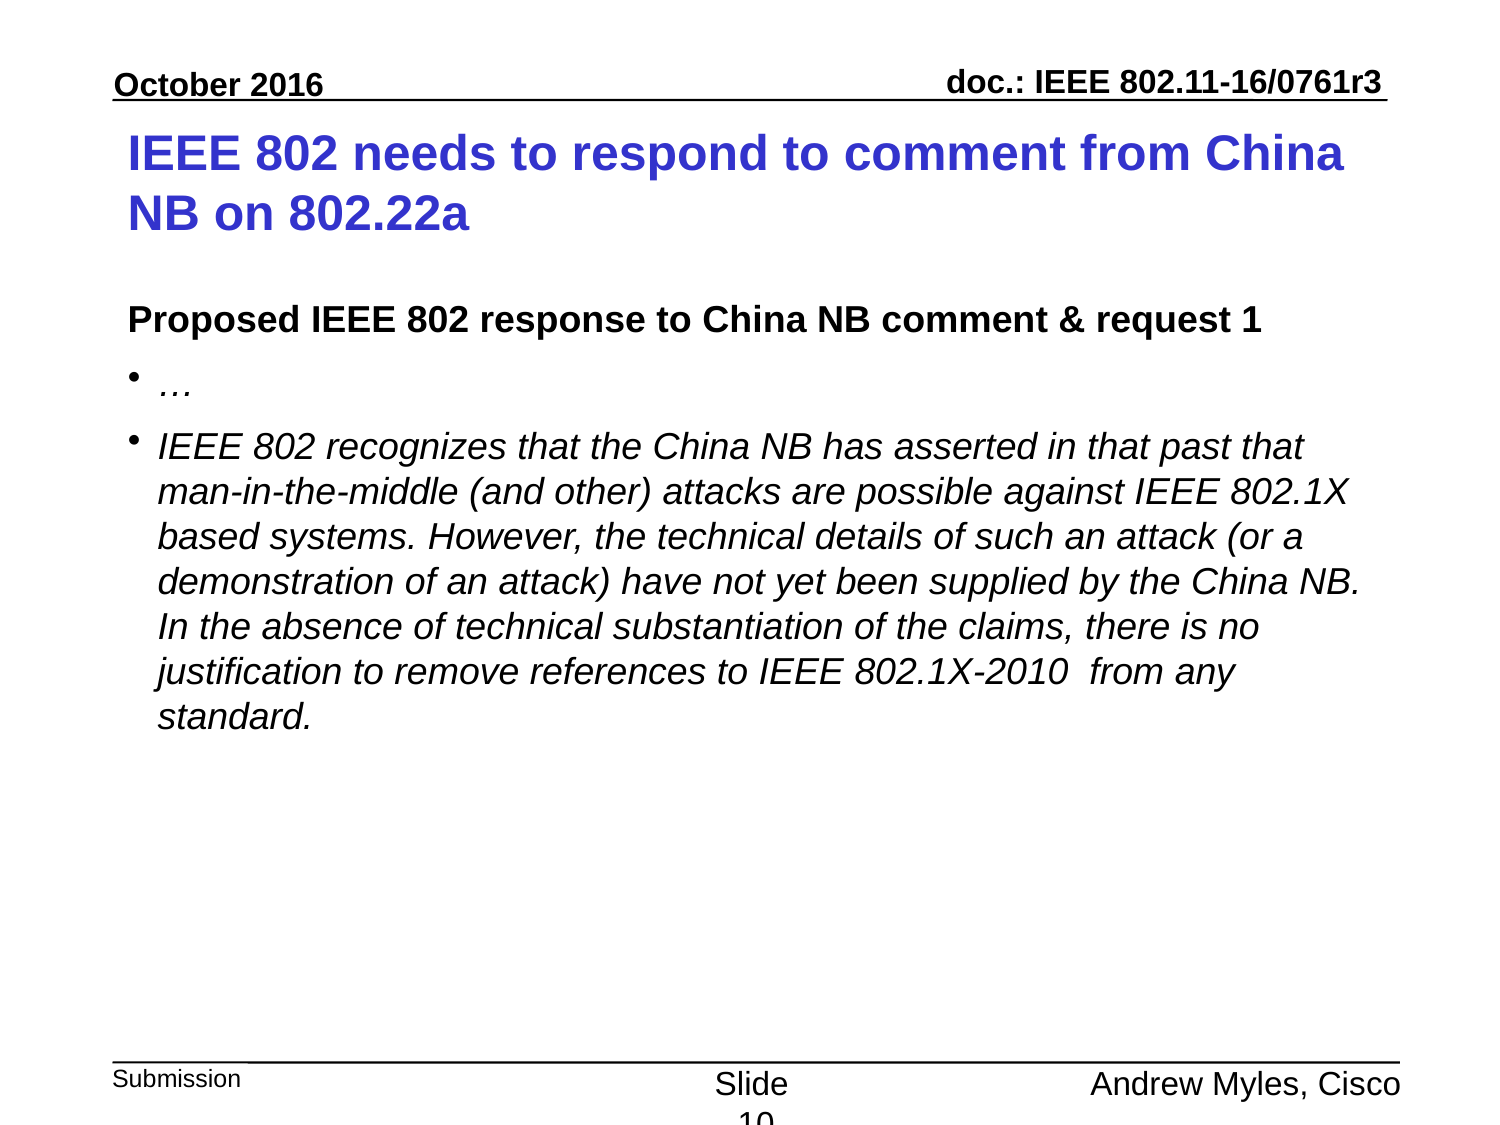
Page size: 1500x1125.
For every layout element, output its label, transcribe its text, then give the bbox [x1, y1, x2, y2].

footer Andrew Myles, Cisco [1087, 1061, 1402, 1103]
title IEEE 802 needs to respond to comment from China NB on 802.22a [112, 112, 1388, 287]
slide_number Slide 10 [704, 1061, 808, 1103]
list Proposed IEEE 802 response to China NB comment & request 1 … IEEE 802 recognizes that the China NB has asserted in that past that man-in-the-middle (and other) attacks are possible against IEEE 802.1X based systems. However, the technical details of such an attack (or a demonstration of an attack) have not yet been supplied by the China NB. In the absence of technical substantiation of the claims, there is no justification to remove references to IEEE 802.1X-2010 from any standard. [112, 287, 1388, 963]
